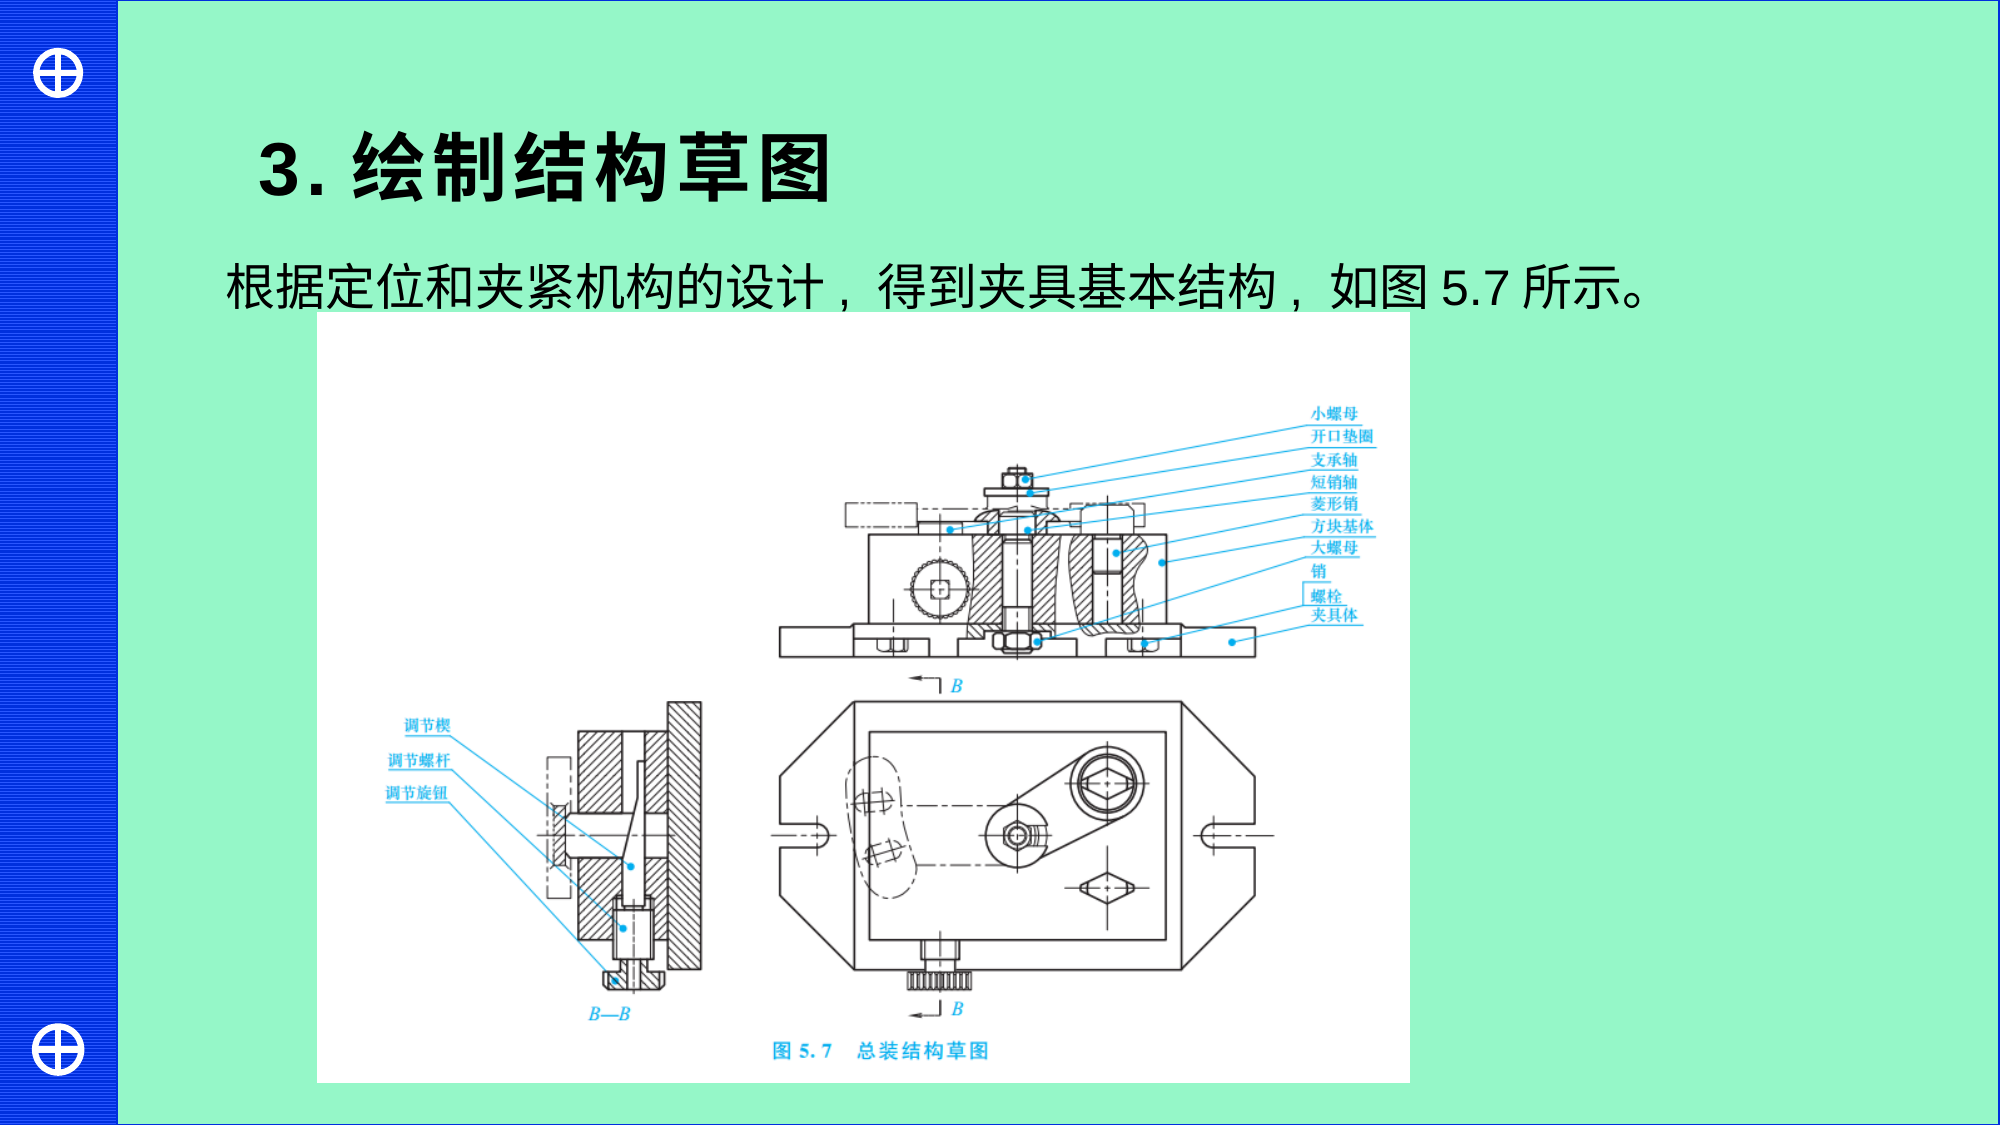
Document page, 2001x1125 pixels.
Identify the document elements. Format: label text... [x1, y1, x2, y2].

text_box 3.绘制结构草图 [135, 96, 1423, 217]
text_box 根据定位和夹紧机构的设计, 得到夹具基本结构, 如图5.7所示。 [135, 217, 1980, 413]
picture [317, 312, 1410, 1083]
